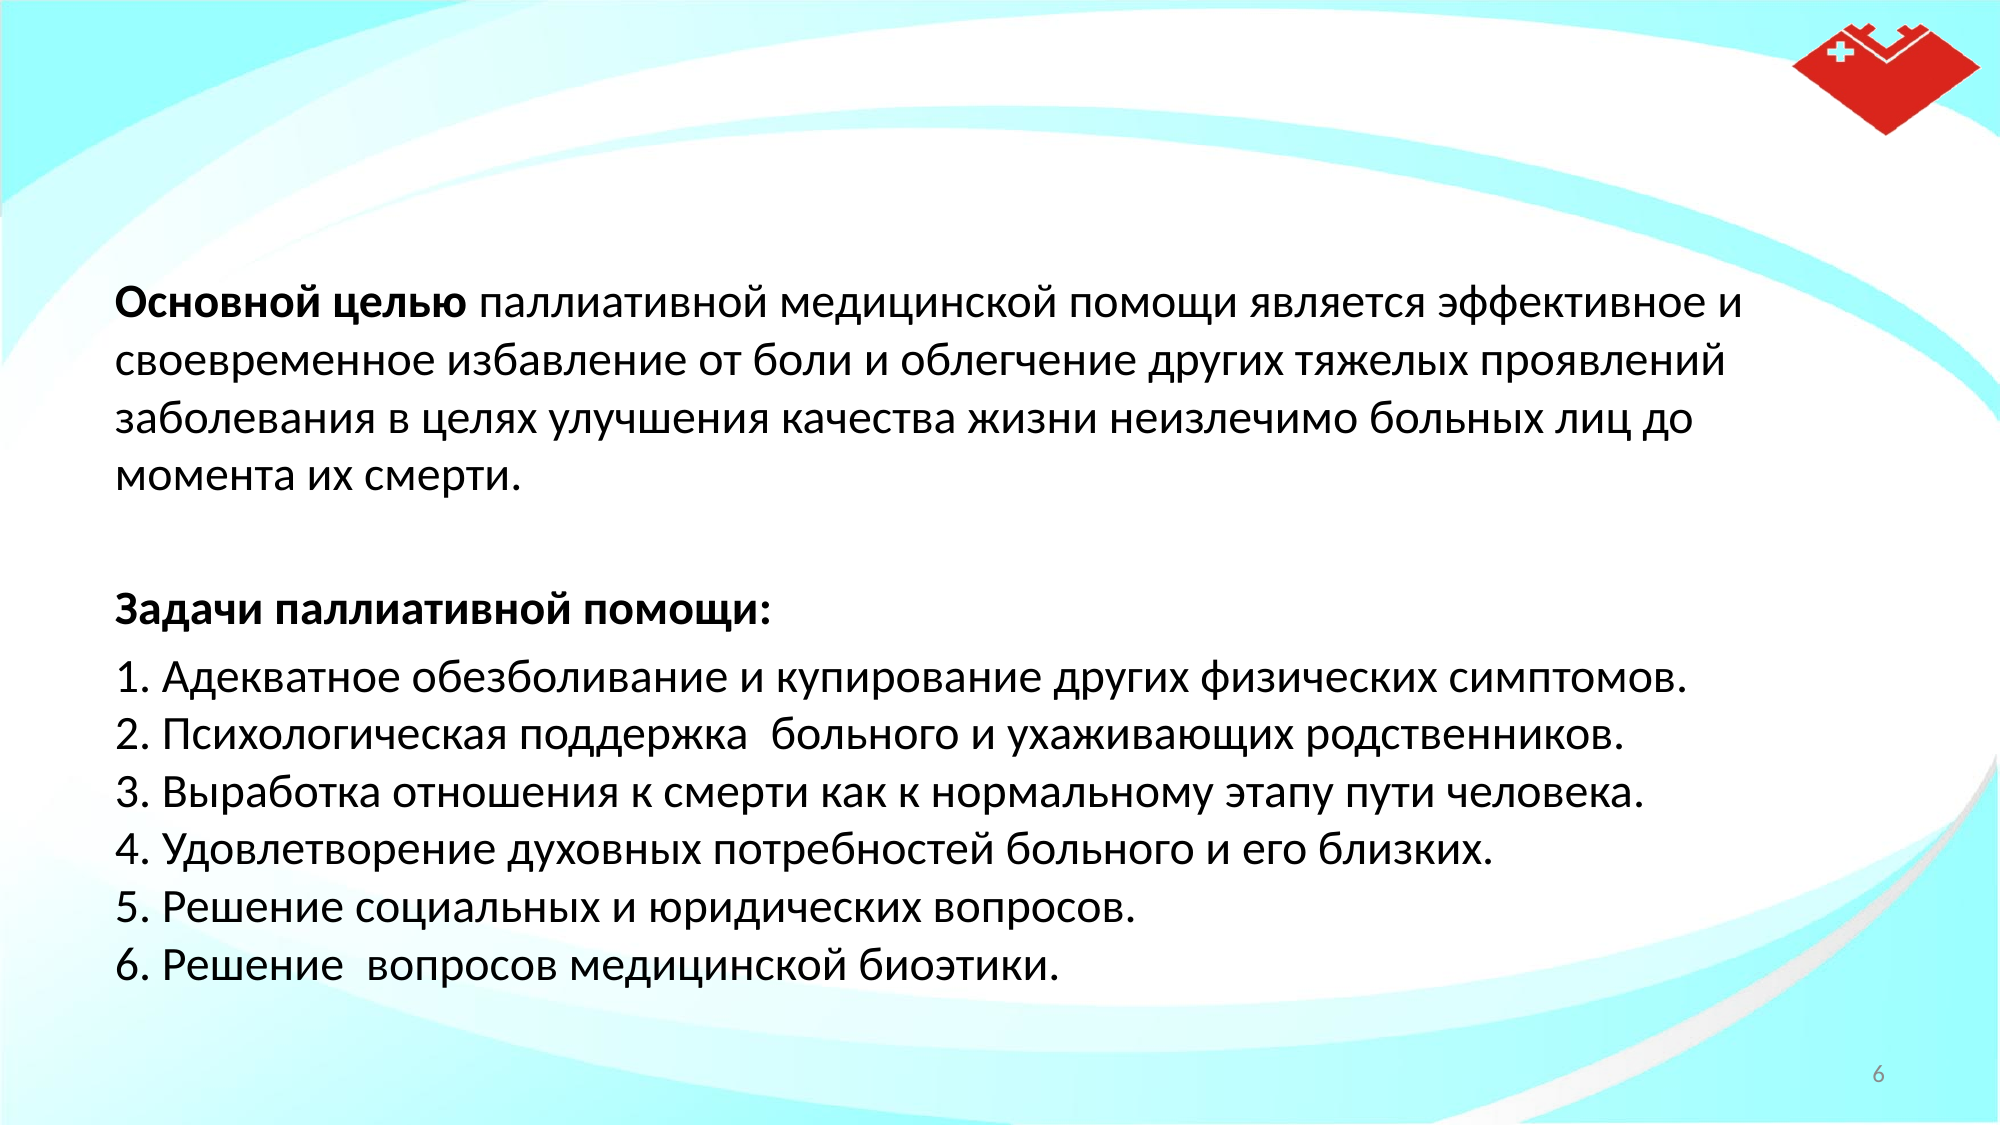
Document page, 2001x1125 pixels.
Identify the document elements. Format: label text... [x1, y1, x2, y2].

picture [0, 0, 2000, 1125]
slide_number 6 [1433, 1042, 1900, 1103]
list Основной целью паллиативной медицинской помощи является эффективное и своевременное избавление от боли и облегчение других тяжелых проявлений заболевания в целях улучшения качества жизни неизлечимо больных лиц до момента их смерти. Задачи паллиативной помощи: 1. Адекватное обезболивание и купирование других физических симптомов. 2. Психологическая поддержка больного и ухаживающих родственников. 3. Выработка отношения к смерти как к нормальному этапу пути человека. 4. Удовлетворение духовных потребностей больного и его близких. 5. Решение социальных и юридических вопросов. 6. Решение вопросов медицинской биоэтики. [99, 262, 1900, 1005]
